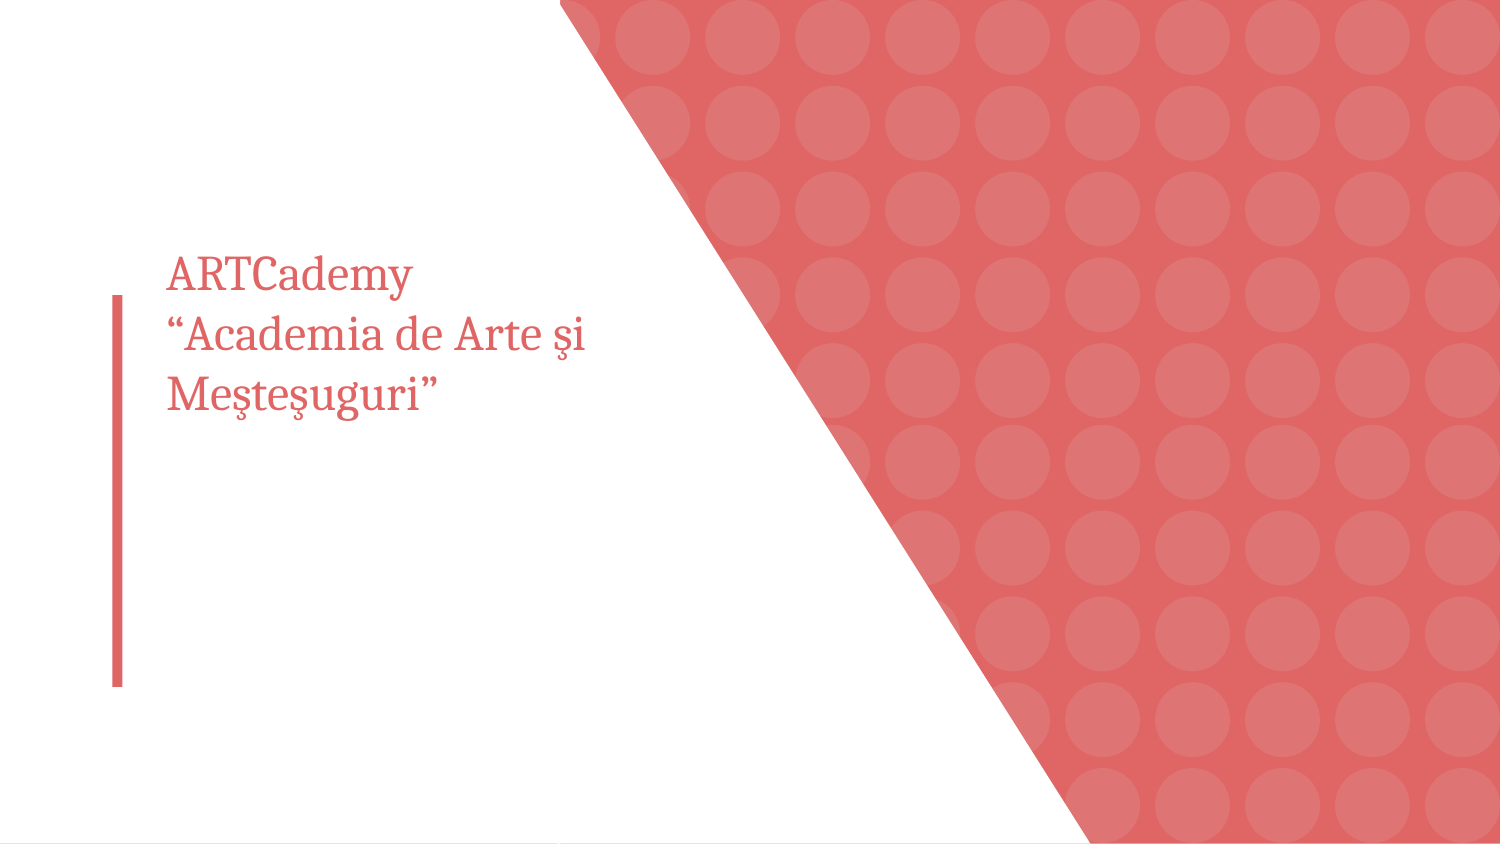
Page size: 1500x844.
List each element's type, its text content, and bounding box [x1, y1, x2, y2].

subtitle [151, 449, 968, 701]
title ARTCademy “Academia de Arte şi Meşteşuguri” [151, 297, 785, 436]
